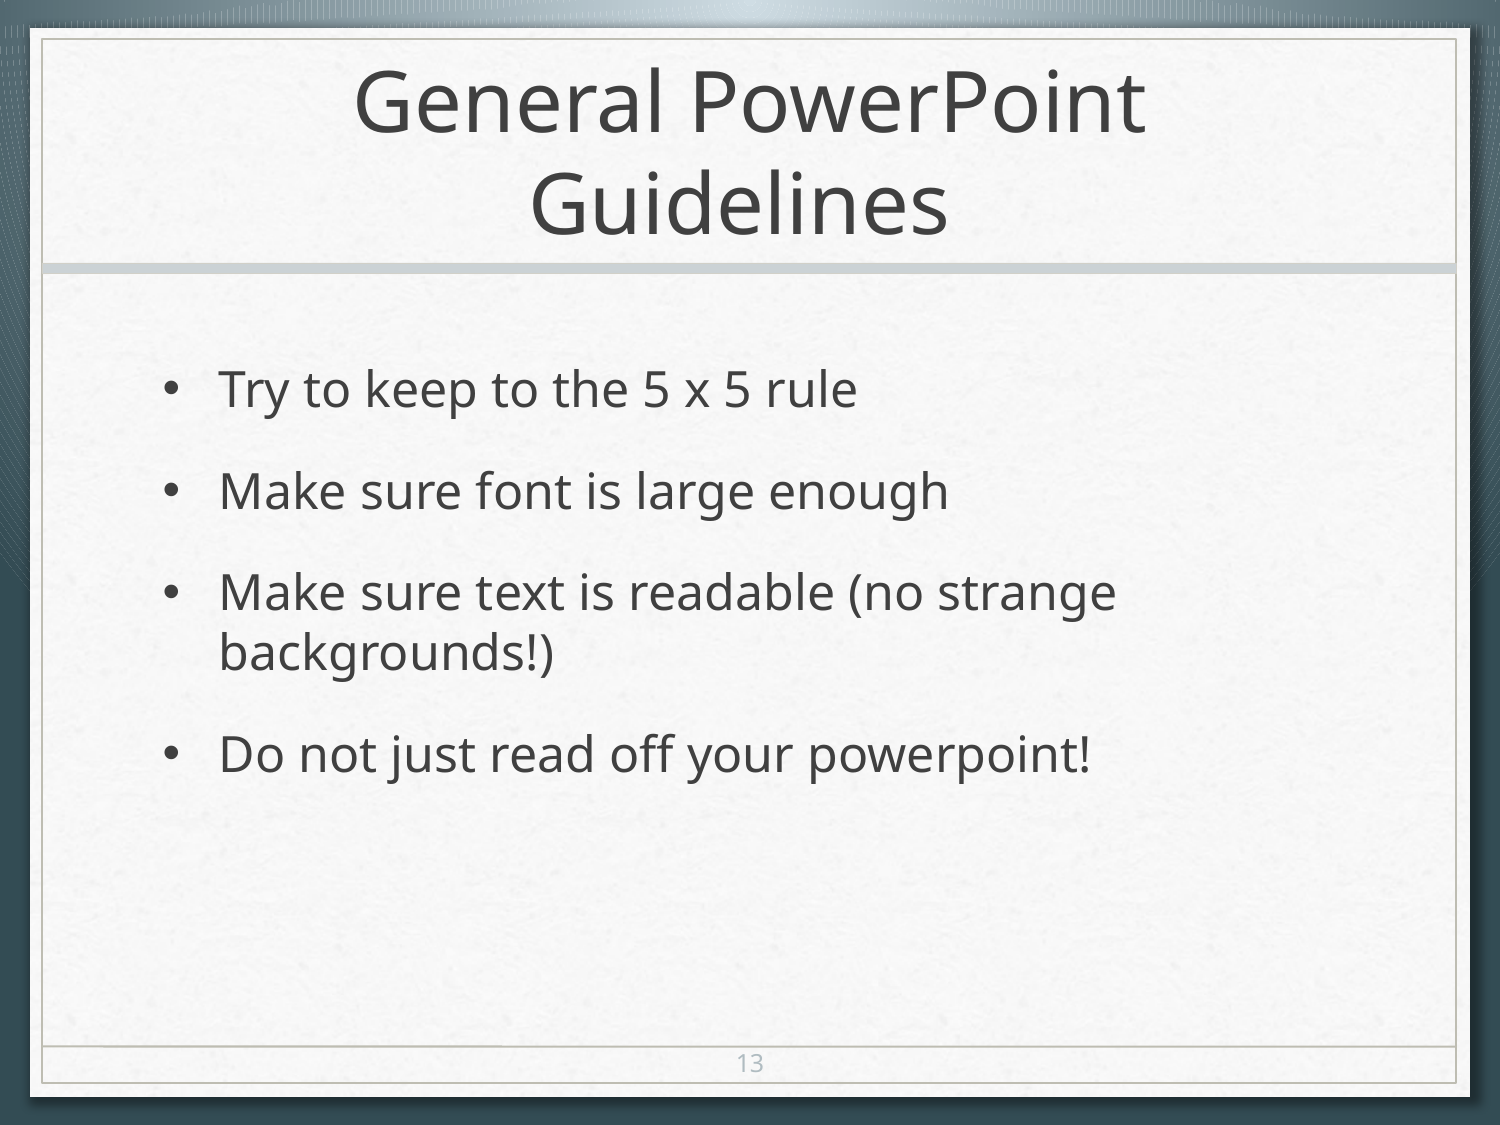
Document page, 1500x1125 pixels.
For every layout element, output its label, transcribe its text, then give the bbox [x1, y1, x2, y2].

title General PowerPoint Guidelines [147, 40, 1353, 260]
list Try to keep to the 5 x 5 rule Make sure font is large enough Make sure text is readable (no strange backgrounds!) Do not just read off your powerpoint! [147, 350, 1353, 995]
picture [30, 28, 1470, 1097]
slide_number 13 [687, 1042, 813, 1088]
